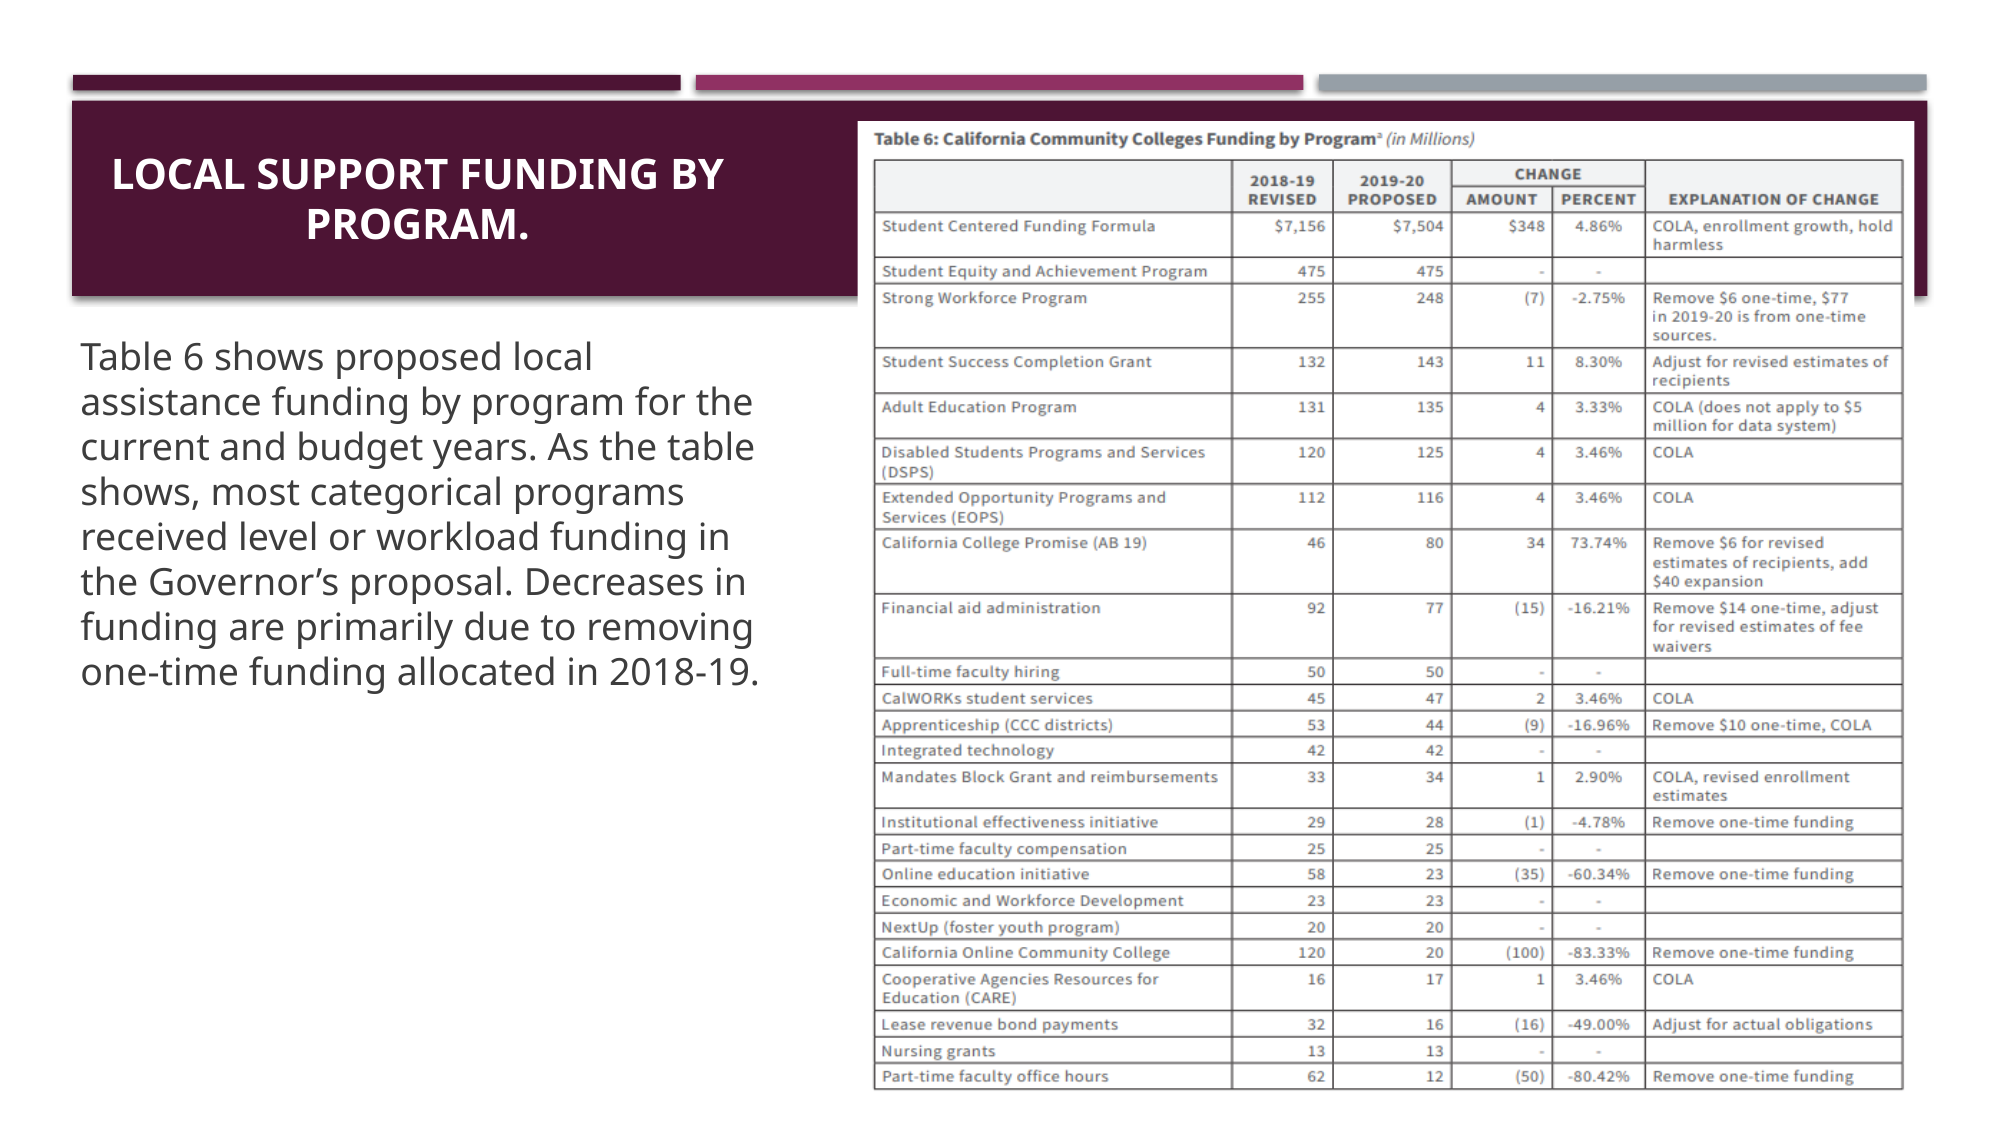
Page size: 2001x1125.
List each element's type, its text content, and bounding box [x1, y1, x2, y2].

title Local Support Funding by Program. [89, 139, 745, 306]
picture [857, 120, 1915, 1099]
list Table 6 shows proposed local assistance funding by program for the current and budget years. As the table shows, most categorical programs received level or workload funding in the Governor’s proposal. Decreases in funding are primarily due to removing one-time funding allocated in 2018-19. [65, 325, 778, 1098]
